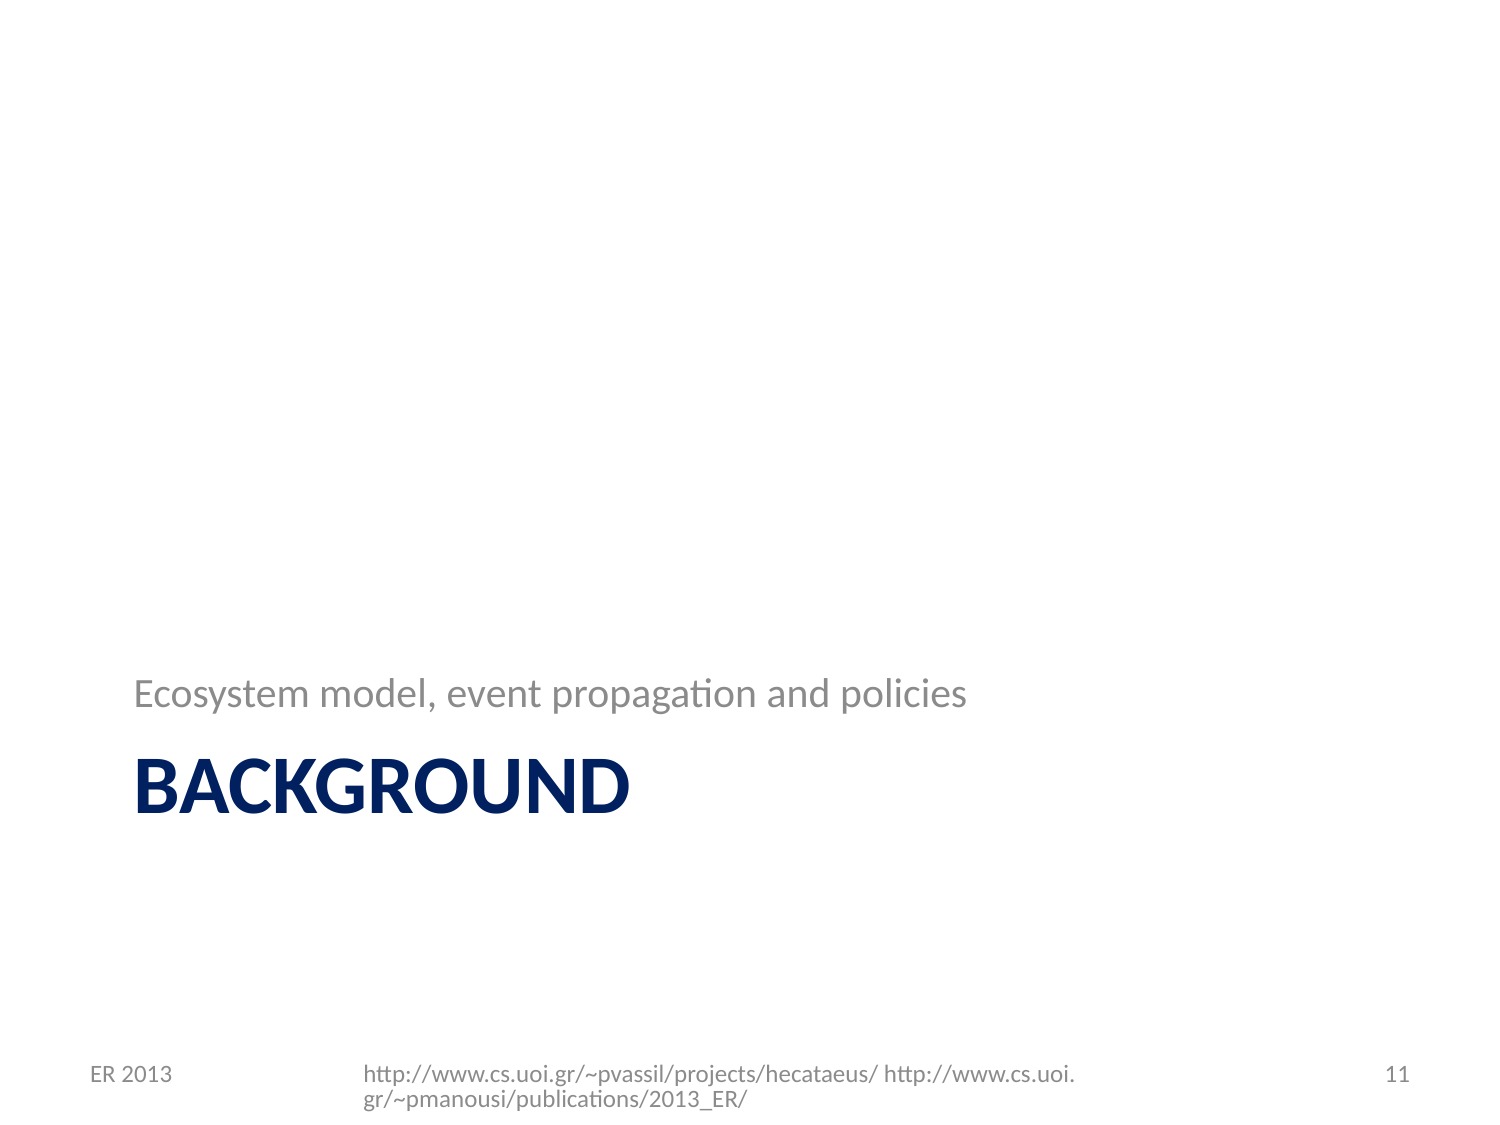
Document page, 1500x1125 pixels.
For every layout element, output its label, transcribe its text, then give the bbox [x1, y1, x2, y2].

list Ecosystem model, event propagation and policies [118, 476, 1394, 723]
title Background [118, 723, 1394, 947]
footer http://www.cs.uoi.gr/~pvassil/projects/hecataeus/ http://www.cs.uoi.gr/~pmanousi/publications/2013_ER/ [425, 1042, 1093, 1103]
slide_number ER 2013 [75, 1042, 425, 1103]
slide_number 11 [1093, 1042, 1425, 1103]
